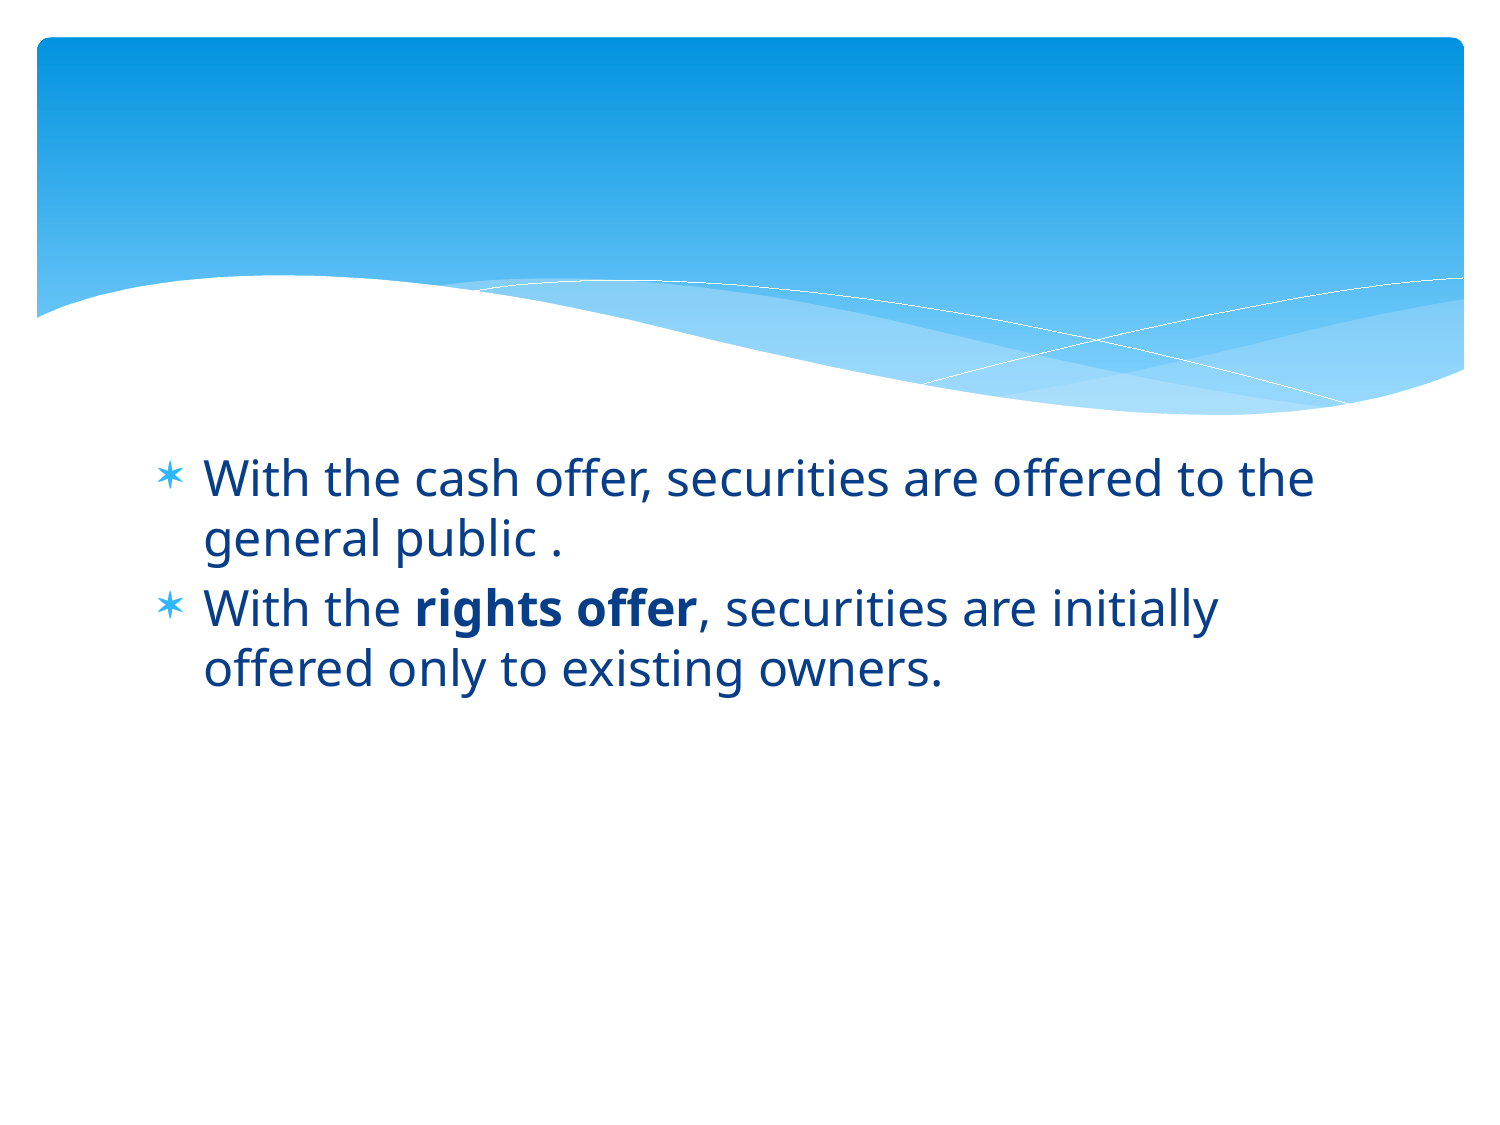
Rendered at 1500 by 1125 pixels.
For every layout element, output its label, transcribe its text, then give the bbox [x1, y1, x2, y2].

list With the cash offer, securities are offered to the general public . With the rights offer, securities are initially offered only to existing owners. [143, 438, 1359, 1005]
